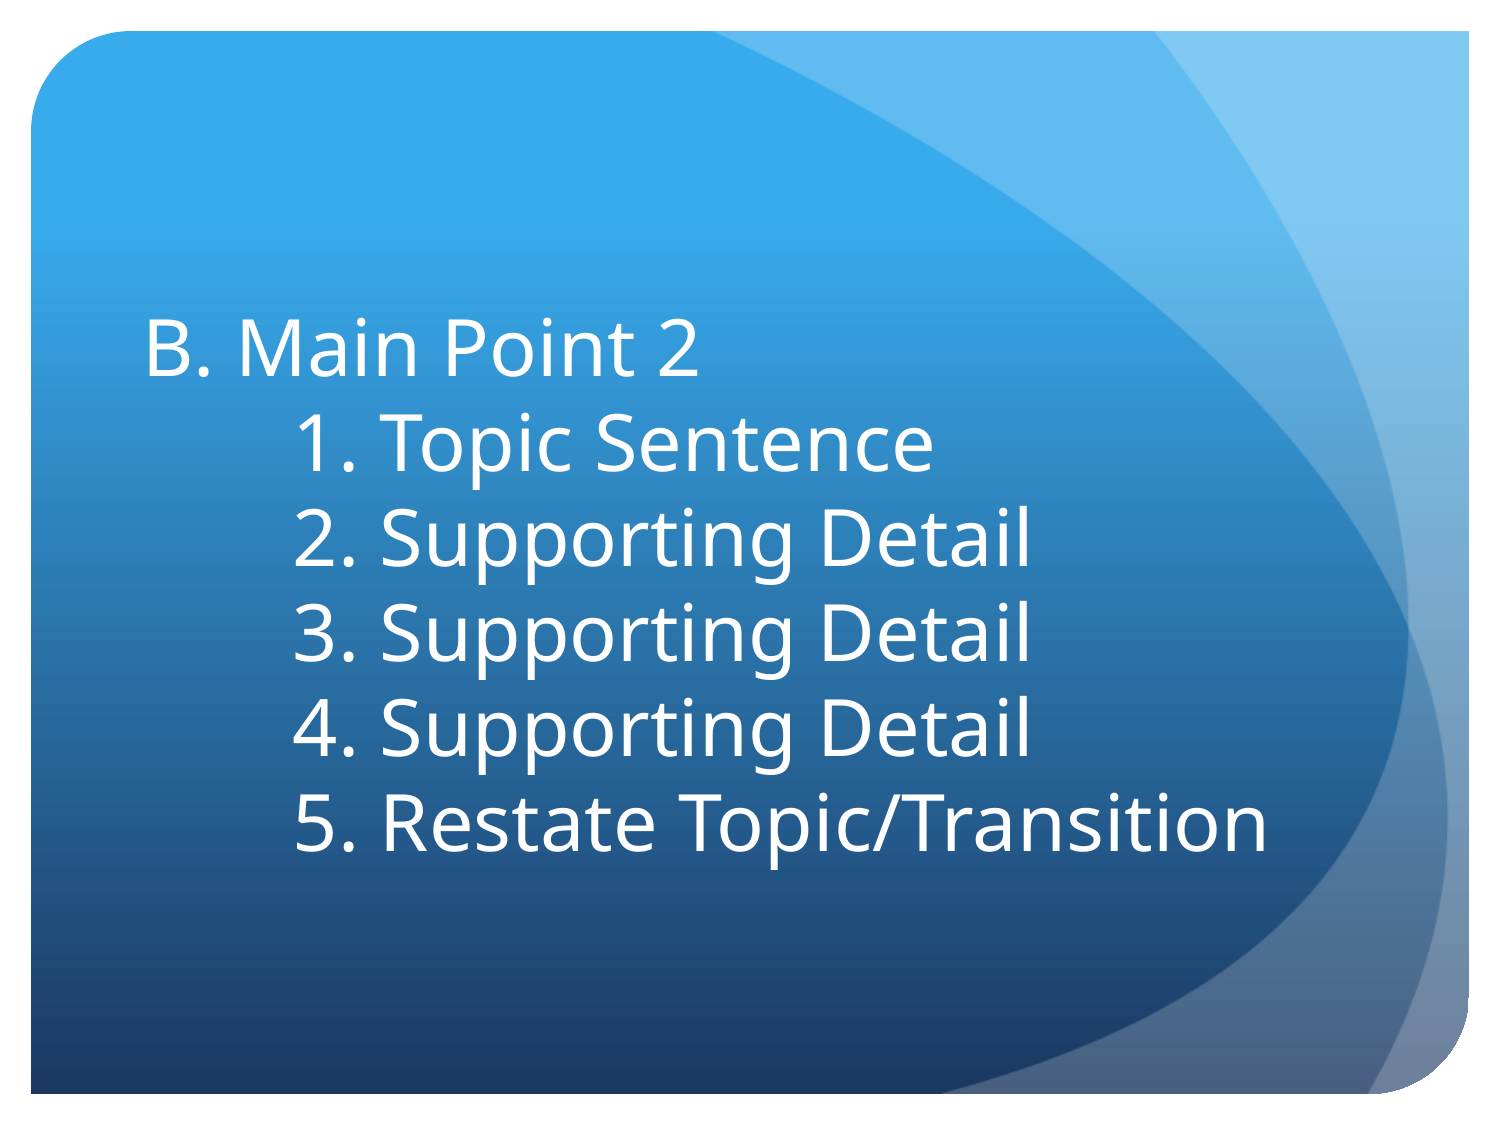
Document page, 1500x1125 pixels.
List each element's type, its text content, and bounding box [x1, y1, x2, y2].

title B. Main Point 2 1. Topic Sentence 2. Supporting Detail 3. Supporting Detail 4. Supporting Detail 5. Restate Topic/Transition [127, 62, 1372, 875]
picture [24, 30, 1473, 1094]
